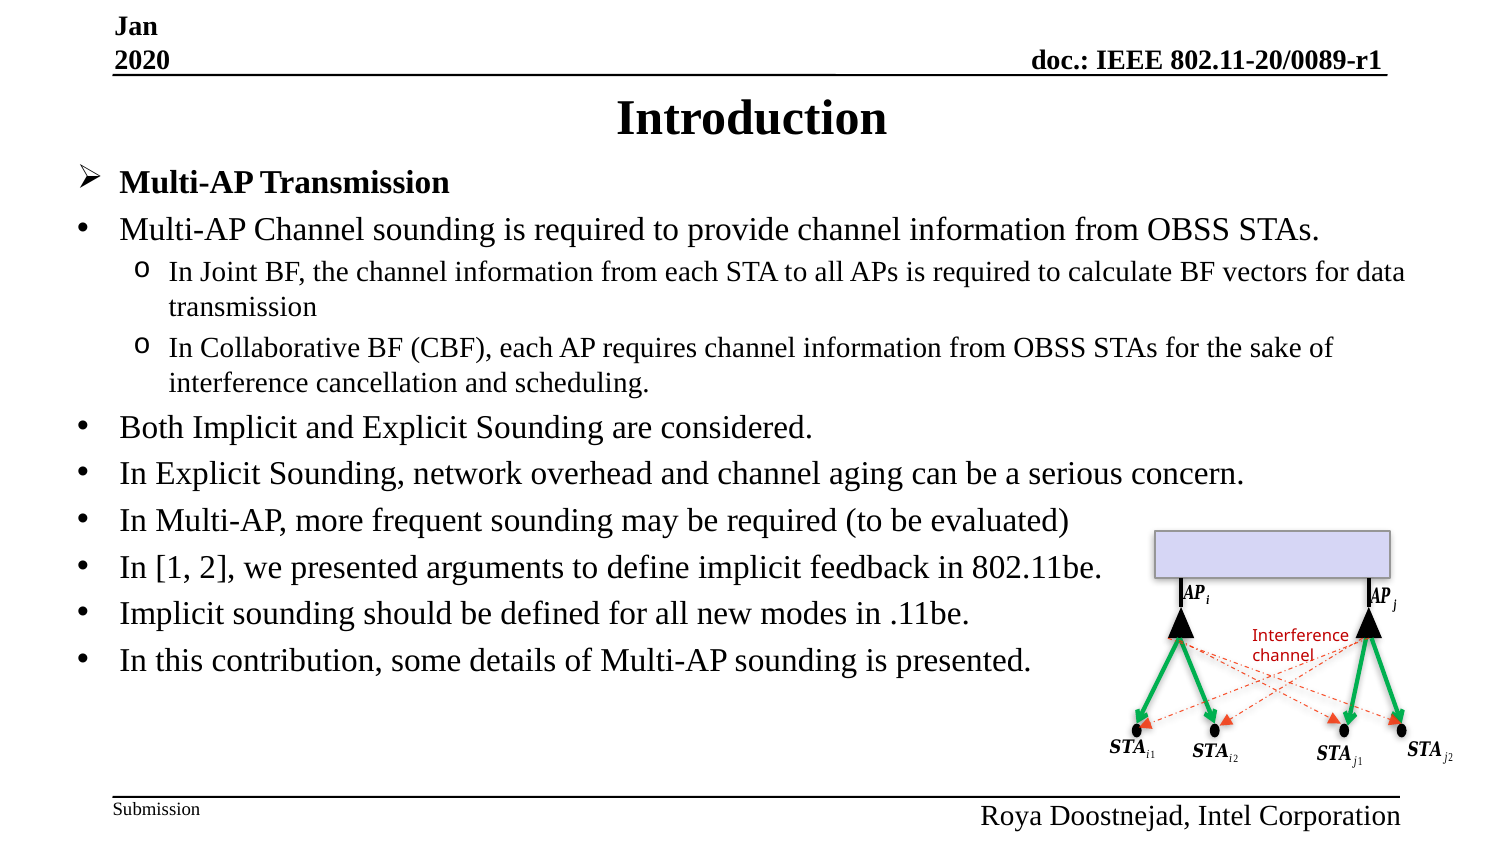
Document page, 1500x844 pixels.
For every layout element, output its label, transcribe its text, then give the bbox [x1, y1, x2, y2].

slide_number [114, 40, 172, 75]
footer Roya Doostnejad, Intel Corporation [979, 796, 1402, 832]
title Introduction [114, 76, 1390, 152]
list Multi-AP Transmission Multi-AP Channel sounding is required to provide channel information from OBSS STAs. In Joint BF, the channel information from each STA to all APs is required to calculate BF vectors for data transmission In Collaborative BF (CBF), each AP requires channel information from OBSS STAs for the sake of interference cancellation and scheduling. Both Implicit and Explicit Sounding are considered. In Explicit Sounding, network overhead and channel aging can be a serious concern. In Multi-AP, more frequent sounding may be required (to be evaluated) In [1, 2], we presented arguments to define implicit feedback in 802.11be. Implicit sounding should be defined for all new modes in .11be. In this contribution, some details of Multi-AP sounding is presented. [62, 152, 1454, 797]
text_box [1108, 530, 1454, 769]
